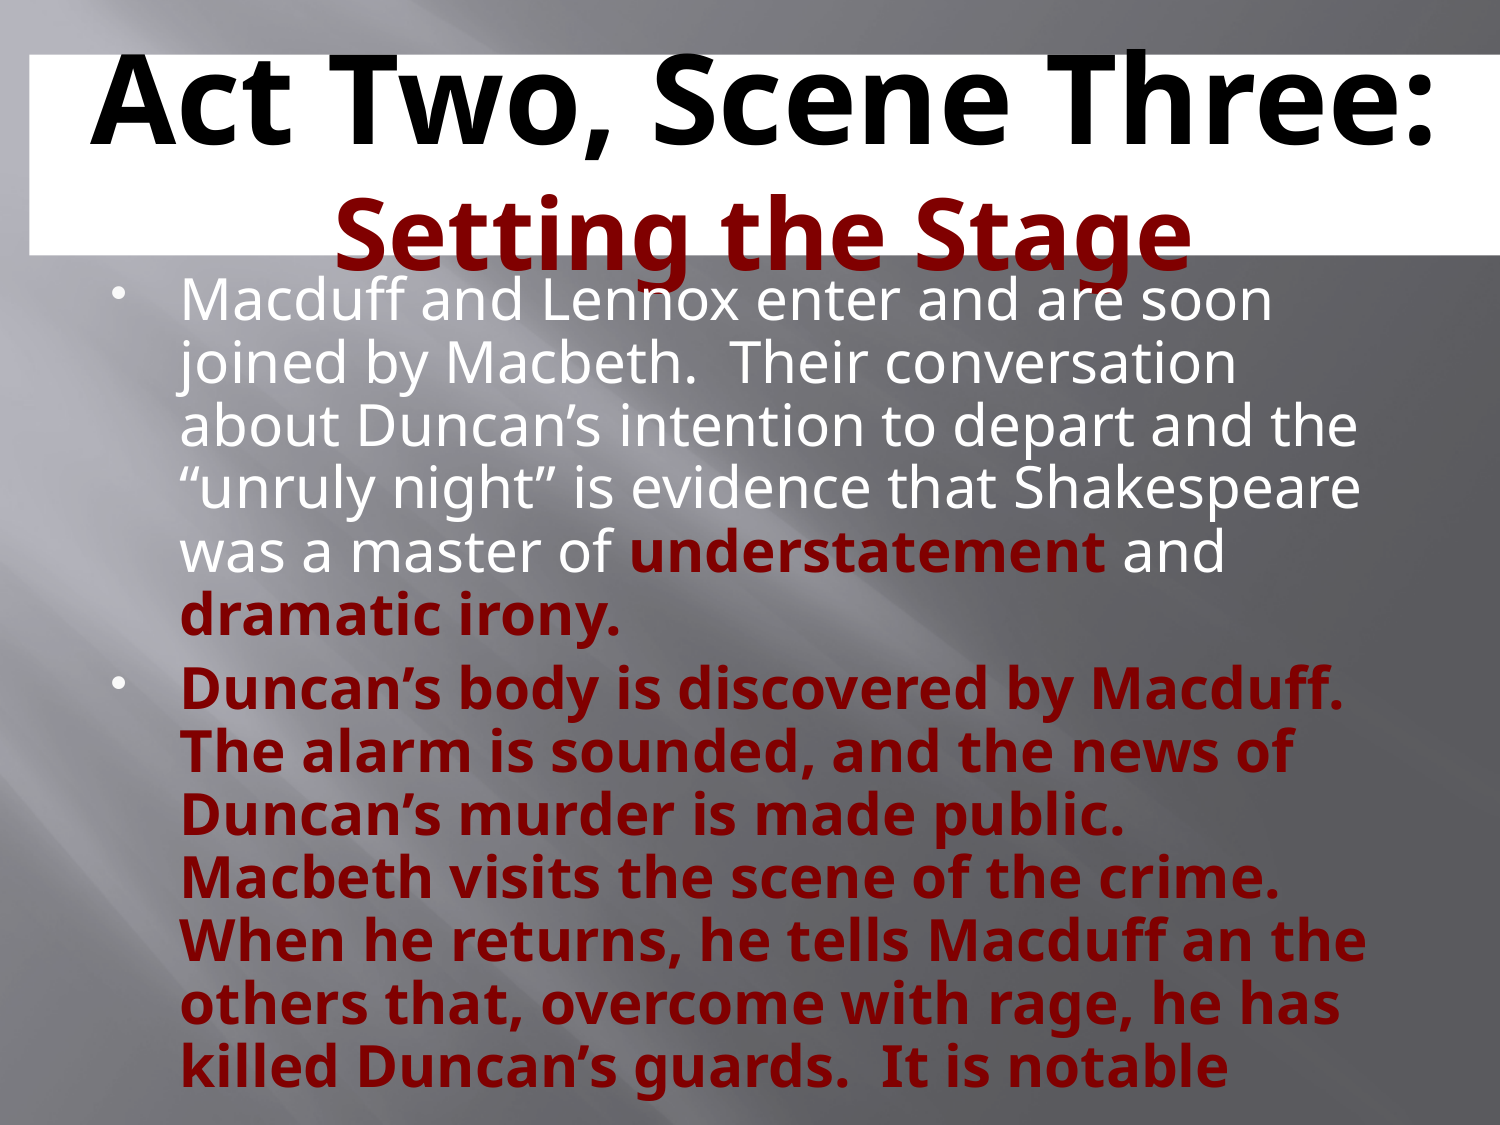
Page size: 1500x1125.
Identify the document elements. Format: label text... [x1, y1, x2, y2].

title Act Two, Scene Three: Setting the Stage [29, 54, 1500, 256]
list Macduff and Lennox enter and are soon joined by Macbeth. Their conversation about Duncan’s intention to depart and the “unruly night” is evidence that Shakespeare was a master of understatement and dramatic irony. Duncan’s body is discovered by Macduff. The alarm is sounded, and the news of Duncan’s murder is made public. Macbeth visits the scene of the crime. When he returns, he tells Macduff an the others that, overcome with rage, he has killed Duncan’s guards. It is notable [75, 262, 1425, 1035]
